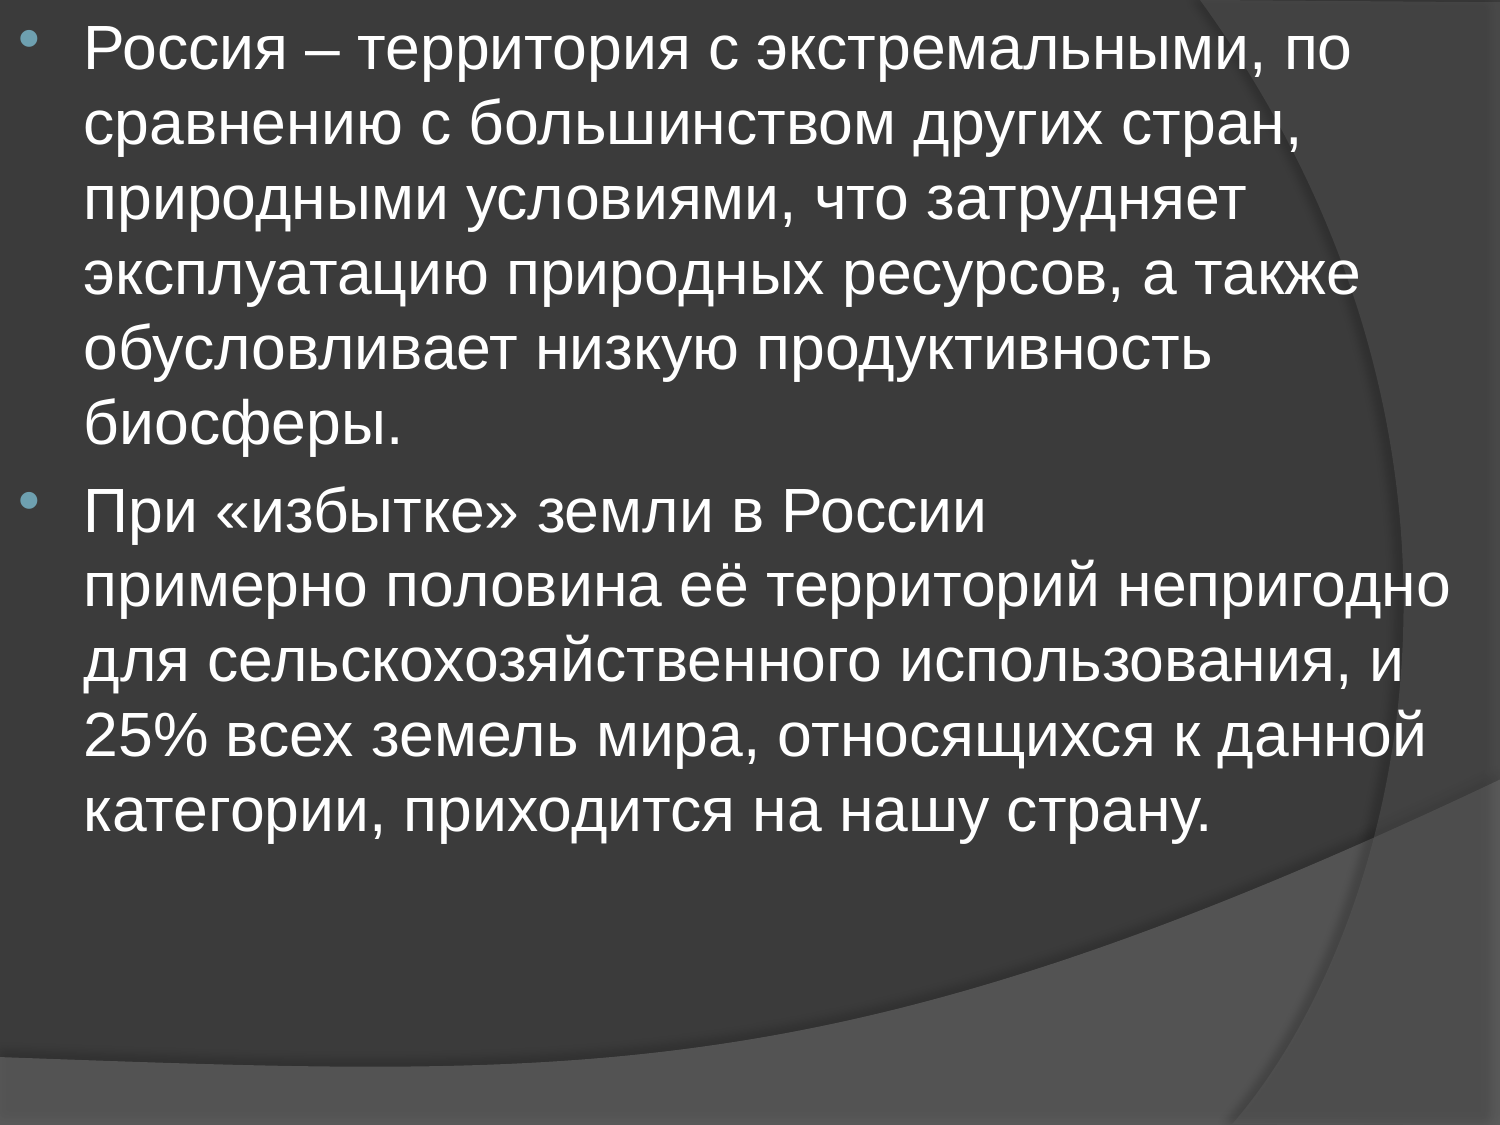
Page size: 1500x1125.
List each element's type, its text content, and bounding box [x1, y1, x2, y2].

list Россия – территория с экстремальными, по сравнению с большинством других стран, природными условиями, что затрудняет эксплуатацию природных ресурсов, а также обусловливает низкую продуктивность биосферы. При «избытке» земли в России примерно половина её территорий непригодно для сельскохозяйственного использования, и 25% всех земель мира, относящихся к данной категории, приходится на нашу страну. [0, 0, 1500, 1125]
